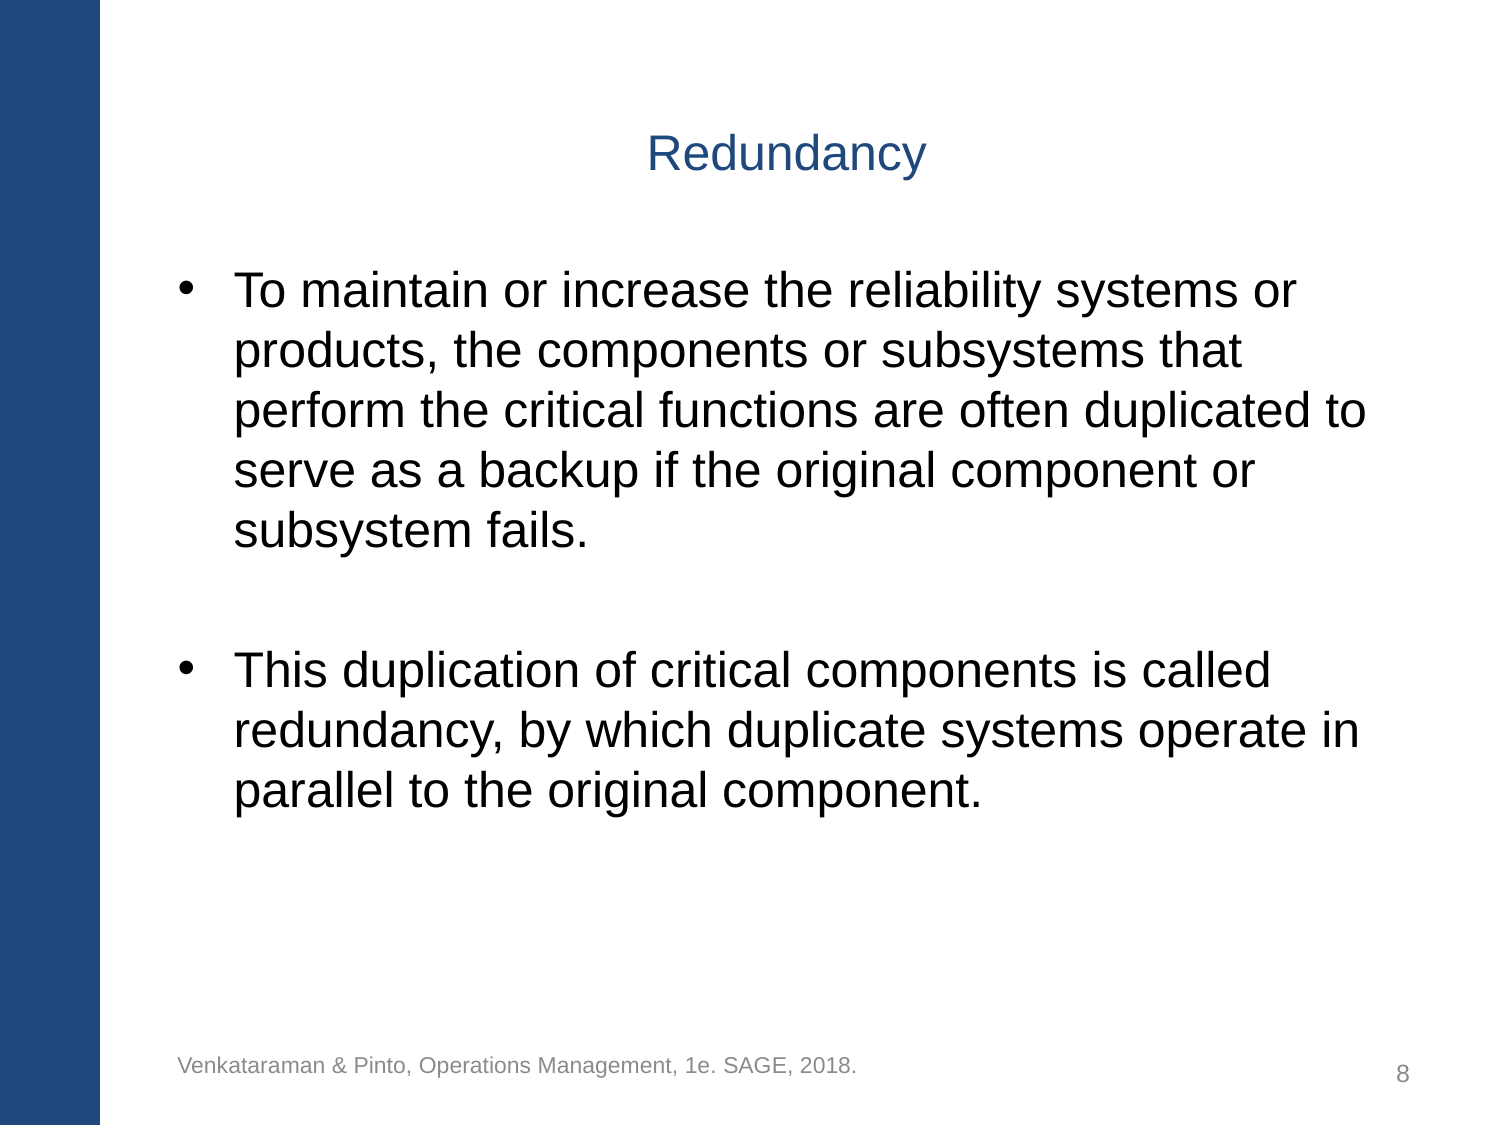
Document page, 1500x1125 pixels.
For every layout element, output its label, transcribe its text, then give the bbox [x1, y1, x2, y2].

slide_number 8 [1350, 1042, 1425, 1103]
list To maintain or increase the reliability systems or products, the components or subsystems that perform the critical functions are often duplicated to serve as a backup if the original component or subsystem fails. This duplication of critical components is called redundancy, by which duplicate systems operate in parallel to the original component. [162, 249, 1425, 1005]
footer Venkataraman & Pinto, Operations Management, 1e. SAGE, 2018. [162, 1042, 1313, 1103]
title Redundancy [162, 37, 1425, 249]
